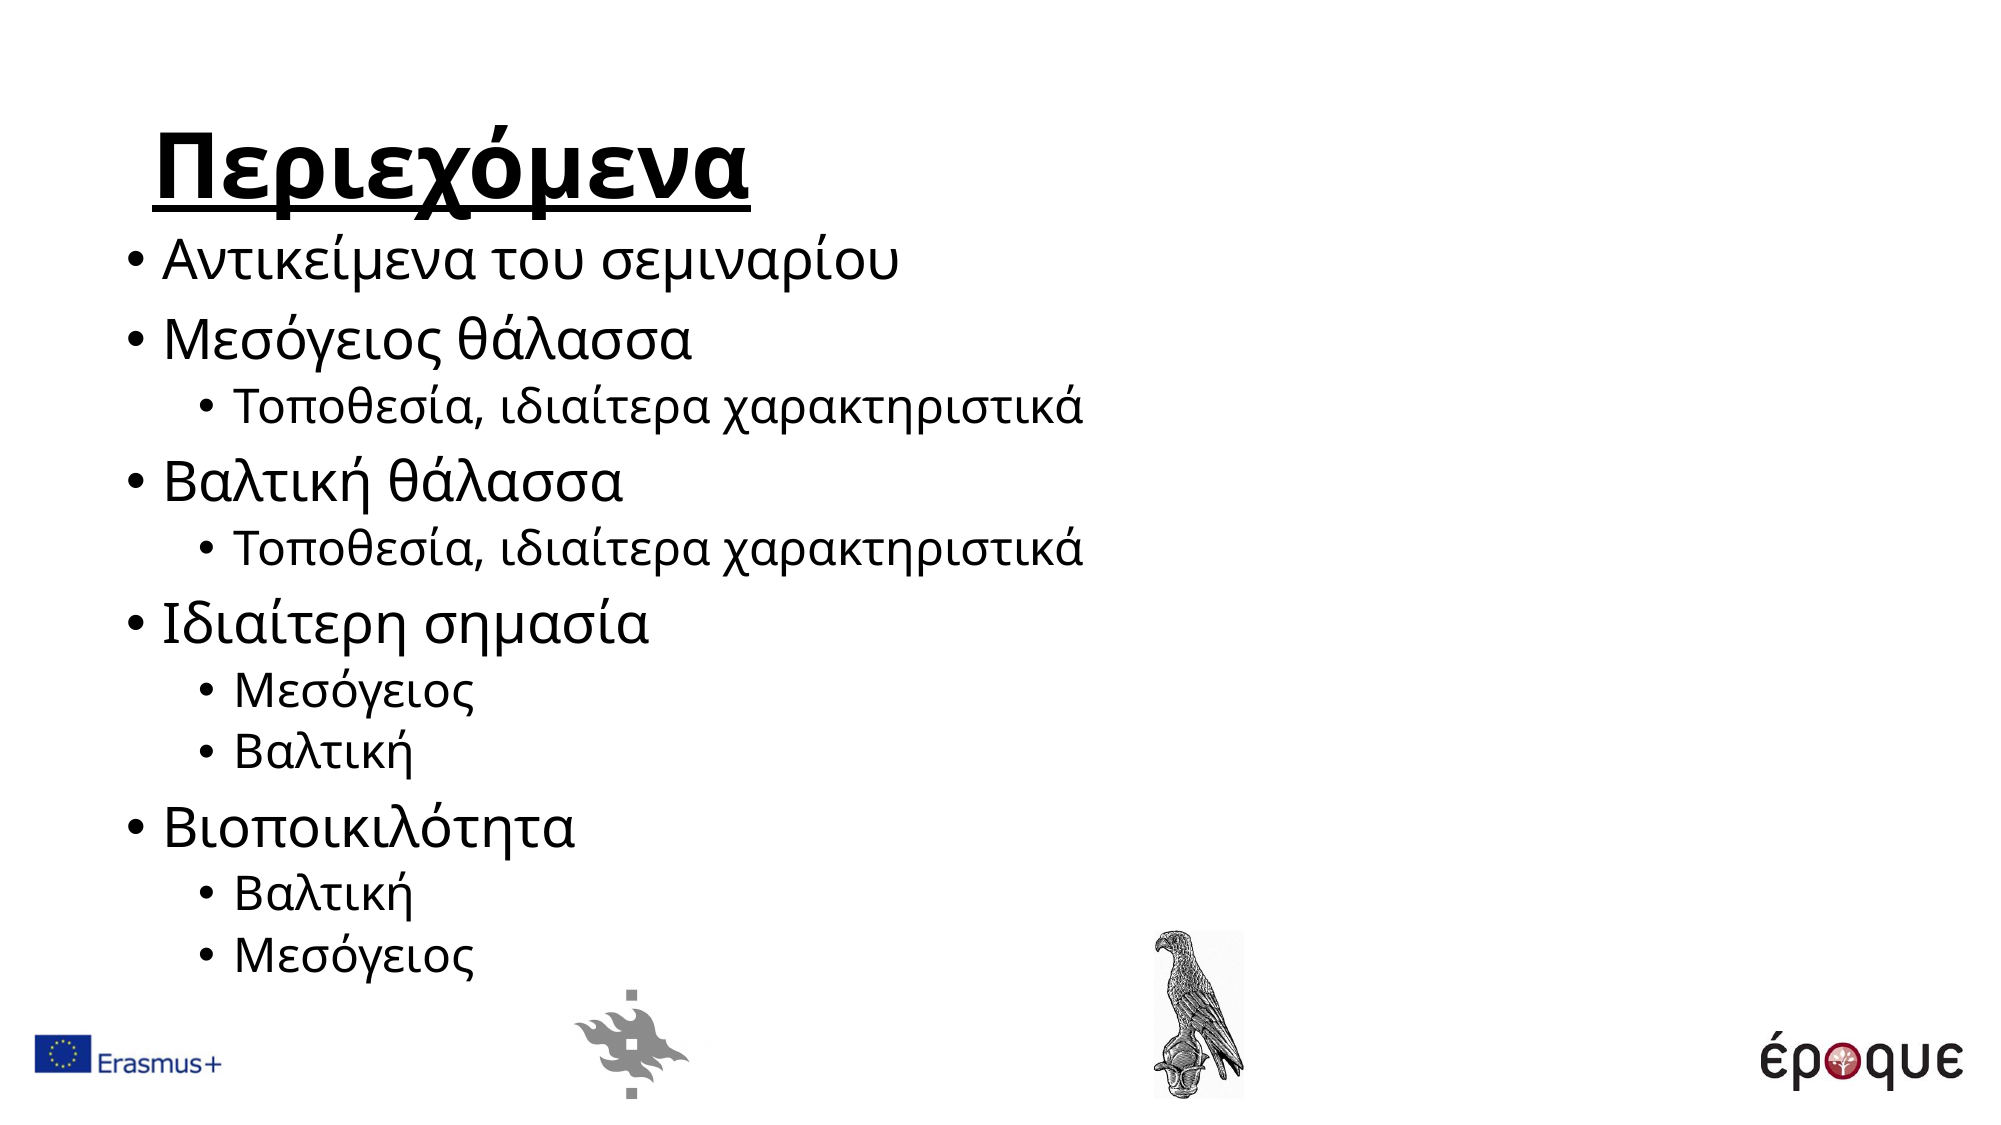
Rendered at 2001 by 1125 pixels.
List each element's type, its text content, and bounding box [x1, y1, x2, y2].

picture [33, 1024, 223, 1084]
picture [1761, 1031, 1963, 1091]
title Περιεχόμενα [137, 59, 1863, 278]
picture [556, 981, 712, 1107]
picture [1154, 930, 1244, 1099]
list Αντικείμενα του σεμιναρίου Μεσόγειος θάλασσα Τοποθεσία, ιδιαίτερα χαρακτηριστικά Βαλτική θάλασσα Τοποθεσία, ιδιαίτερα χαρακτηριστικά Ιδιαίτερη σημασία Μεσόγειος Βαλτική Bιοποικιλότητα Βαλτική Μεσόγειος [111, 223, 1522, 991]
